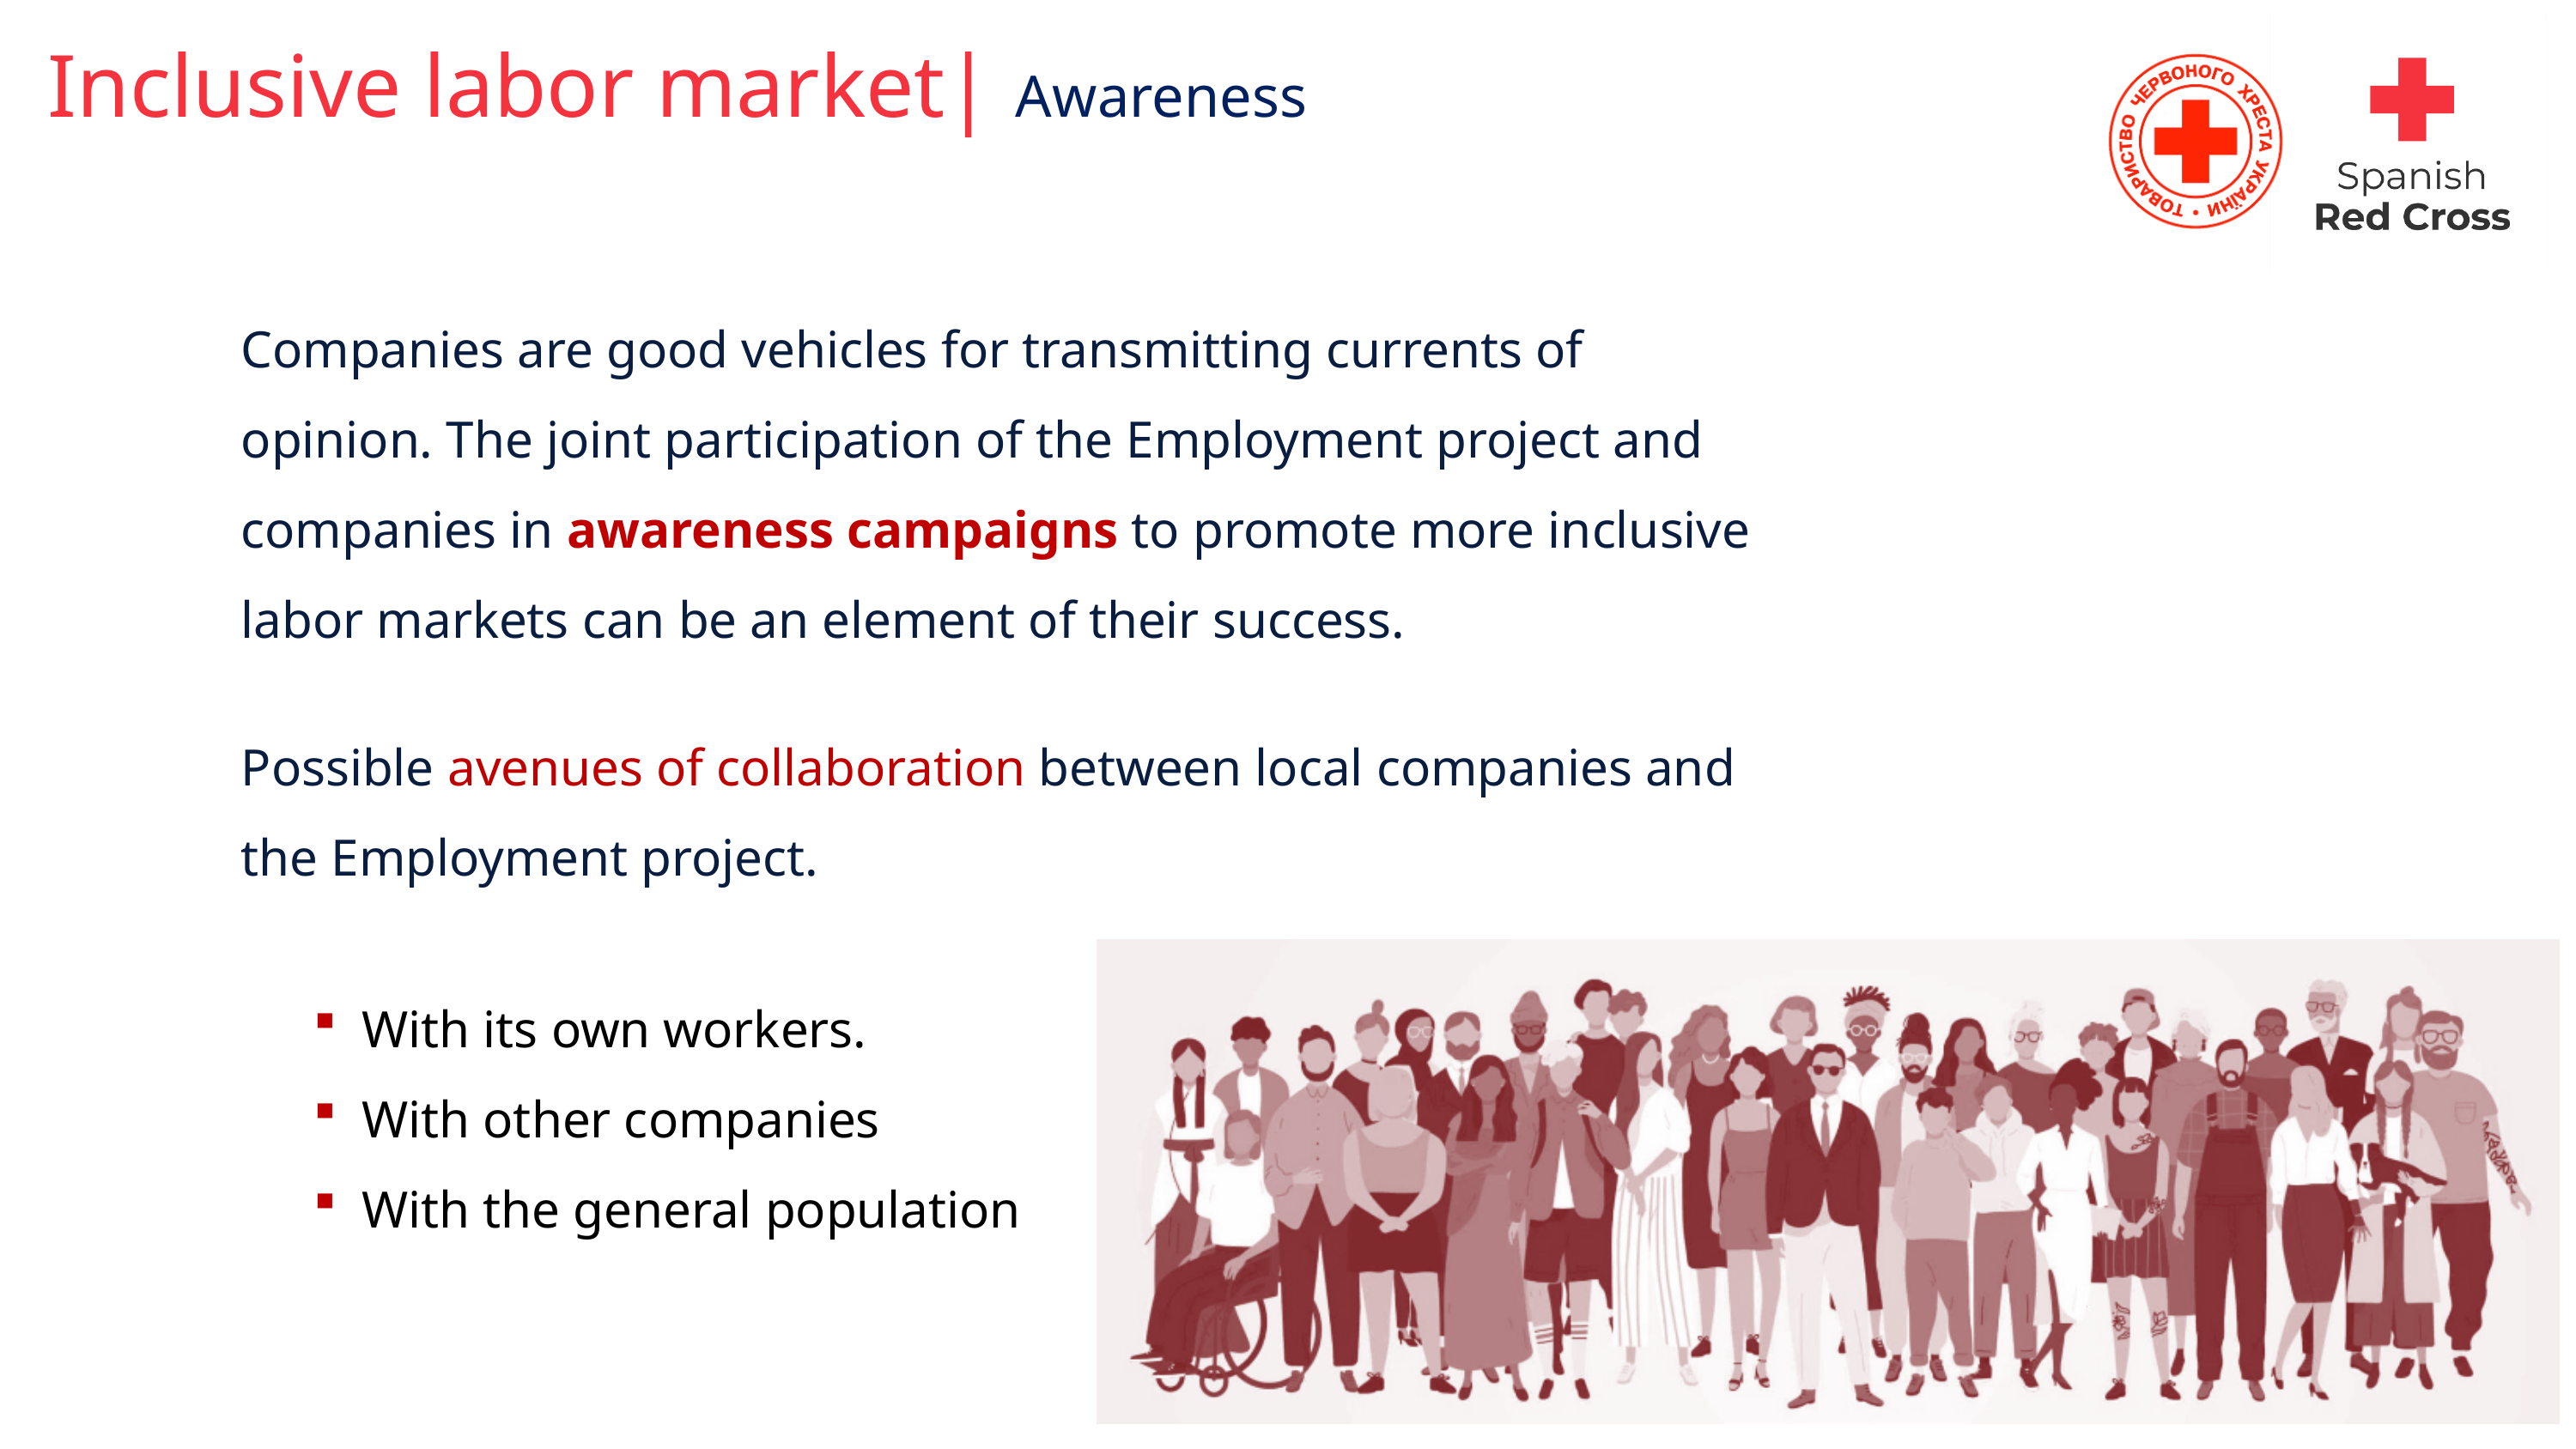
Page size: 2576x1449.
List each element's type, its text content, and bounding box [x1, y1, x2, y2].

text_box Inclusive labor market| Awareness [41, 24, 1893, 141]
picture [1096, 939, 2560, 1424]
text_box Companies are good vehicles for transmitting currents of opinion. The joint participation of the Employment project and companies in awareness campaigns to promote more inclusive labor markets can be an element of their success. Possible avenues of collaboration between local companies and the Employment project. [234, 281, 1786, 893]
text_box With its own workers. With other companies With the general population [301, 961, 1096, 1244]
picture [2100, 3, 2547, 281]
